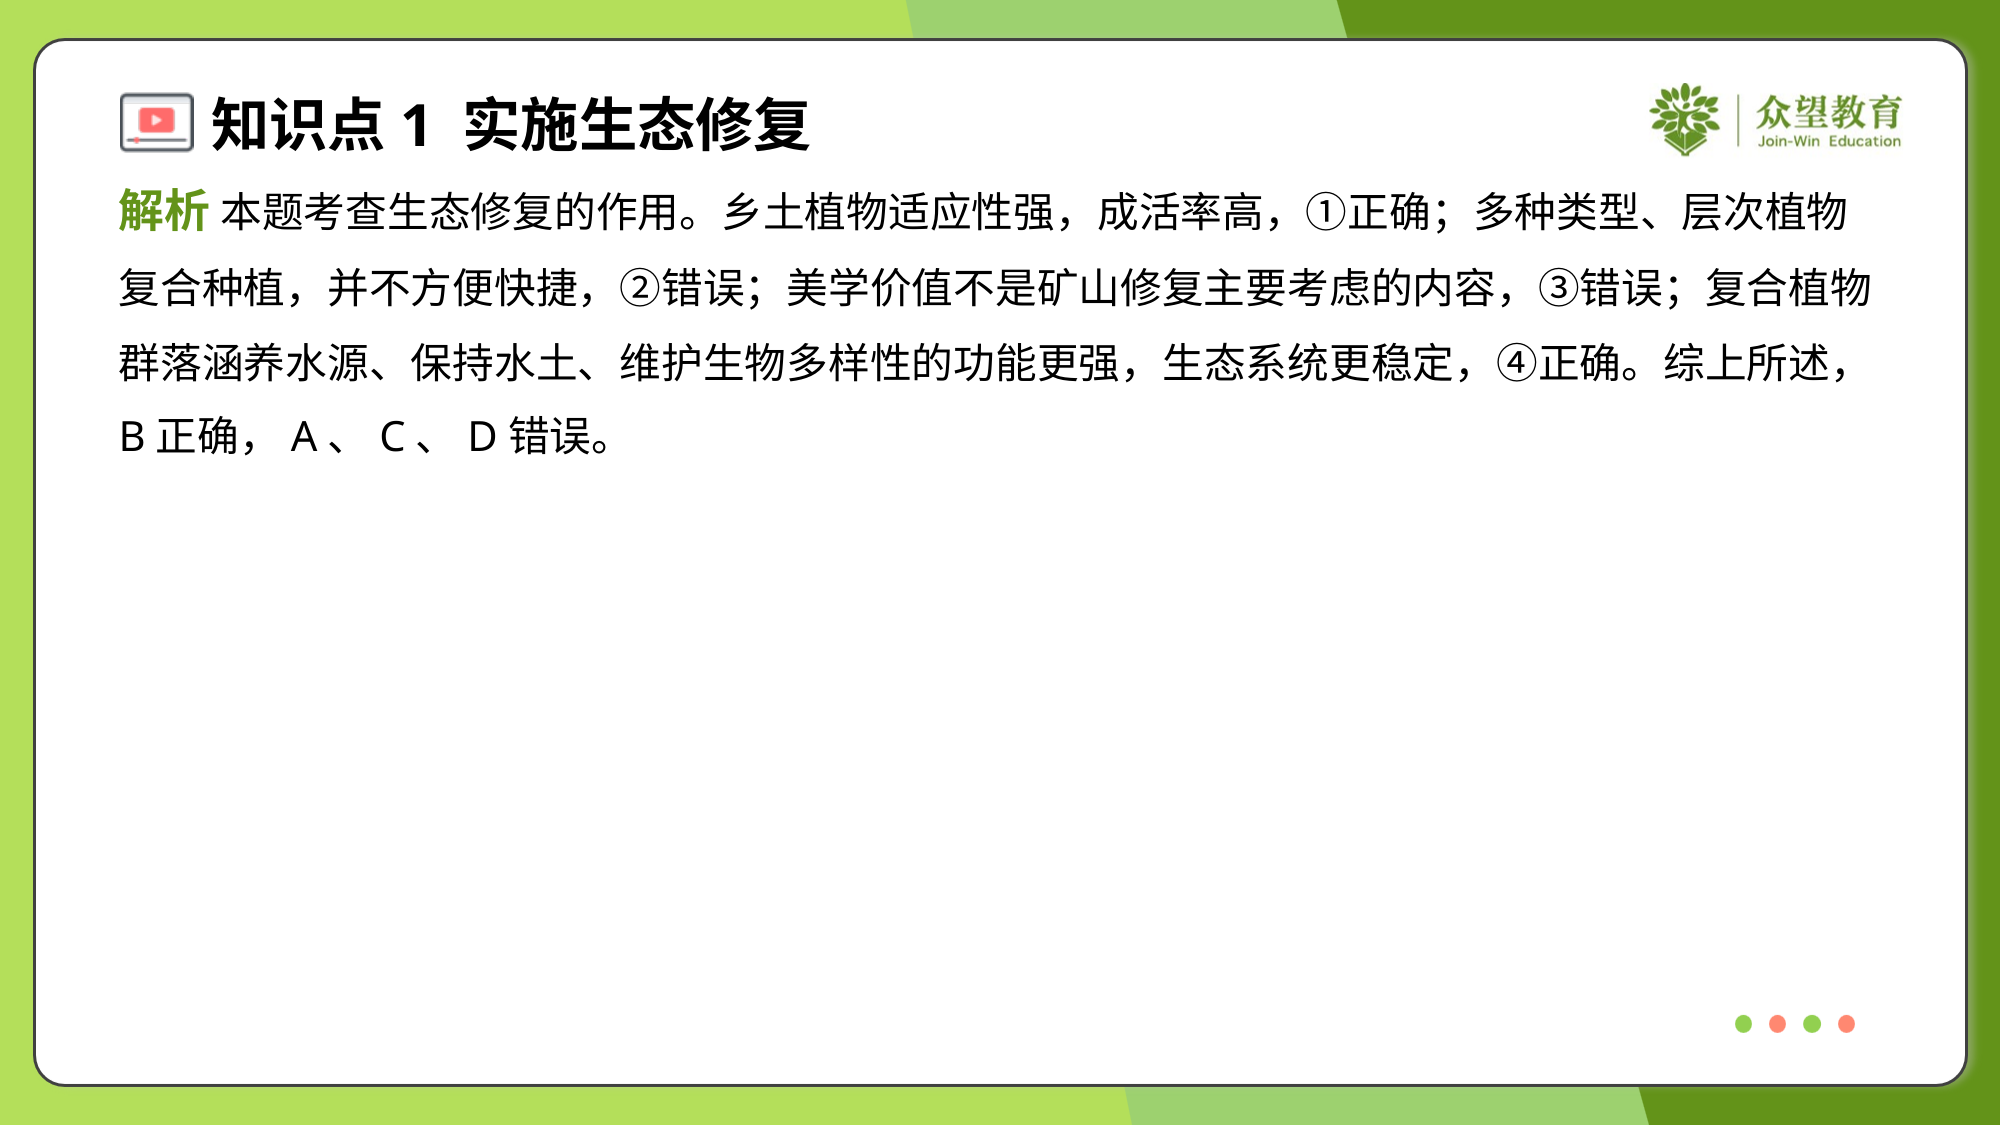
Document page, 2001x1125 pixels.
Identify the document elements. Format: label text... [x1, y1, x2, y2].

picture [0, 0, 2000, 1125]
text_box 解析 本题考查生态修复的作用。乡土植物适应性强，成活率高，①正确；多种类型、层次植物 复合种植，并不方便快捷，②错误；美学价值不是矿山修复主要考虑的内容，③错误；复合植物 群落涵养水源、保持水土、维护生物多样性的功能更强，生态系统更稳定，④正确。综上所述， B正确，A、C、D错误。 [118, 159, 1883, 452]
